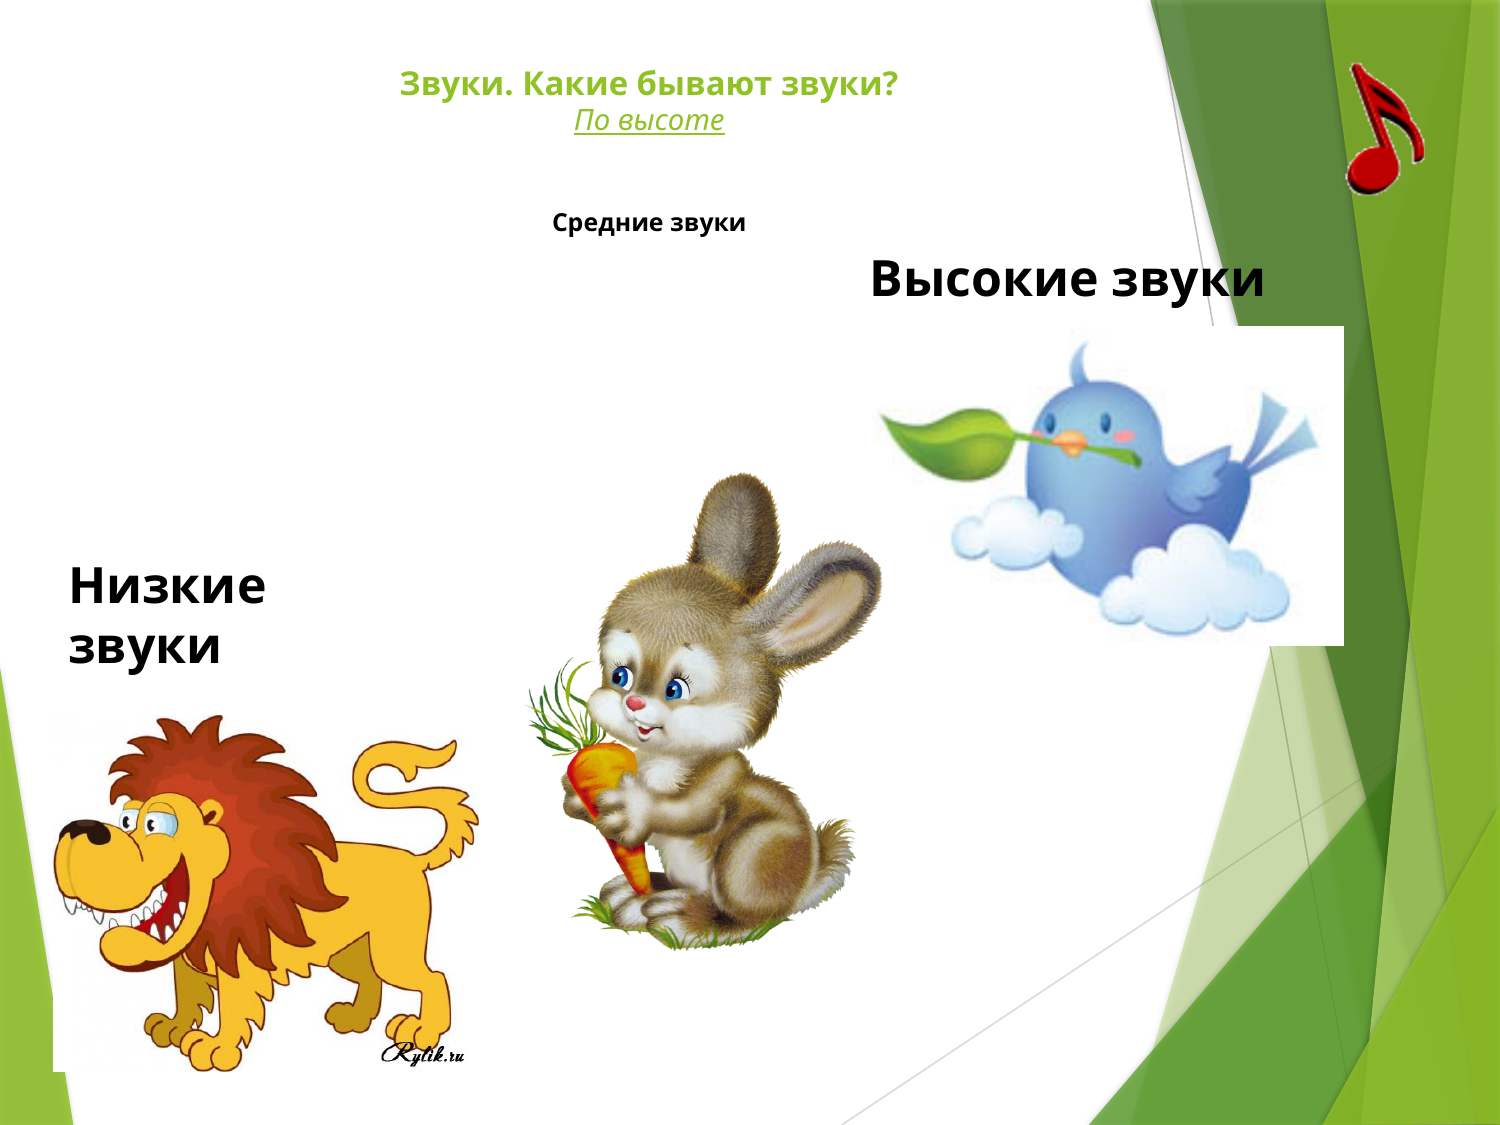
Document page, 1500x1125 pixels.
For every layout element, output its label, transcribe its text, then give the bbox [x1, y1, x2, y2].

picture [513, 467, 893, 959]
list Низкие звуки [53, 574, 443, 681]
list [52, 715, 479, 1072]
list Высокие звуки [738, 243, 1282, 315]
picture [1328, 53, 1454, 209]
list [854, 325, 1345, 646]
title Звуки. Какие бывают звуки? По высоте Средние звуки [99, 54, 1199, 317]
